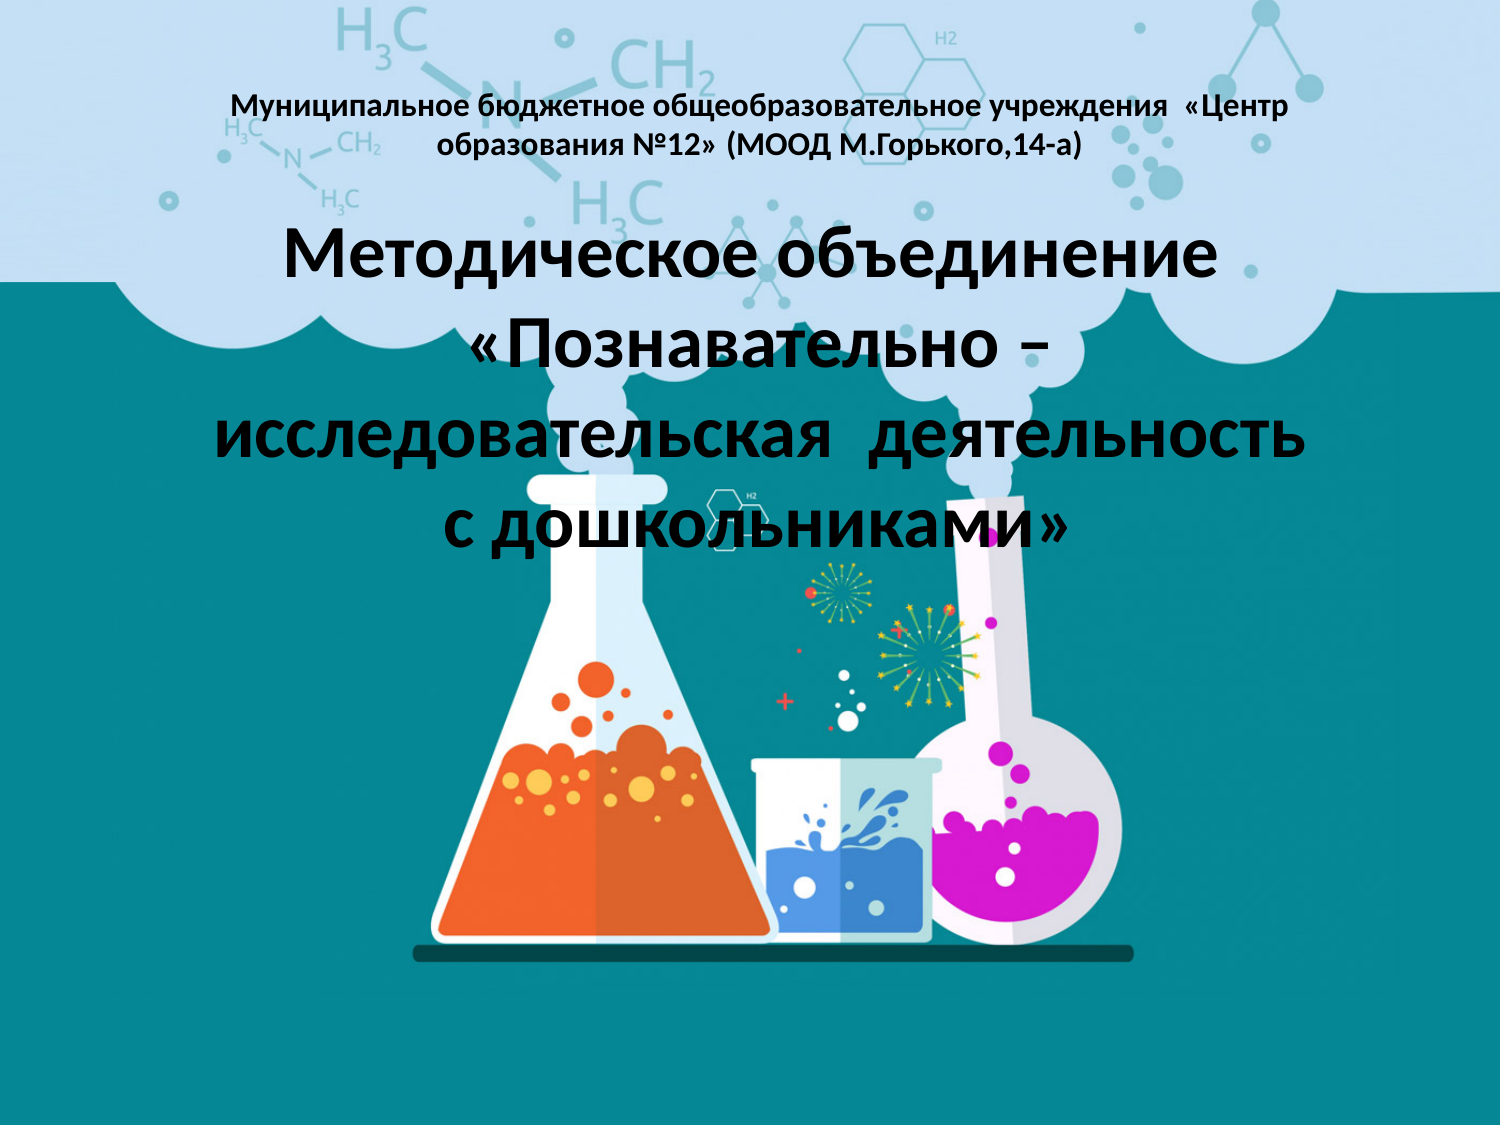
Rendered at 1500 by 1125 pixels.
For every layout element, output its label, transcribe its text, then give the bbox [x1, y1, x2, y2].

picture [0, 0, 1500, 1125]
title Муниципальное бюджетное общеобразовательное учреждения «Центр образования №12» (МООД М.Горького,14-а) Методическое объединение «Познавательно – исследовательская деятельность с дошкольниками» [194, 7, 1326, 728]
